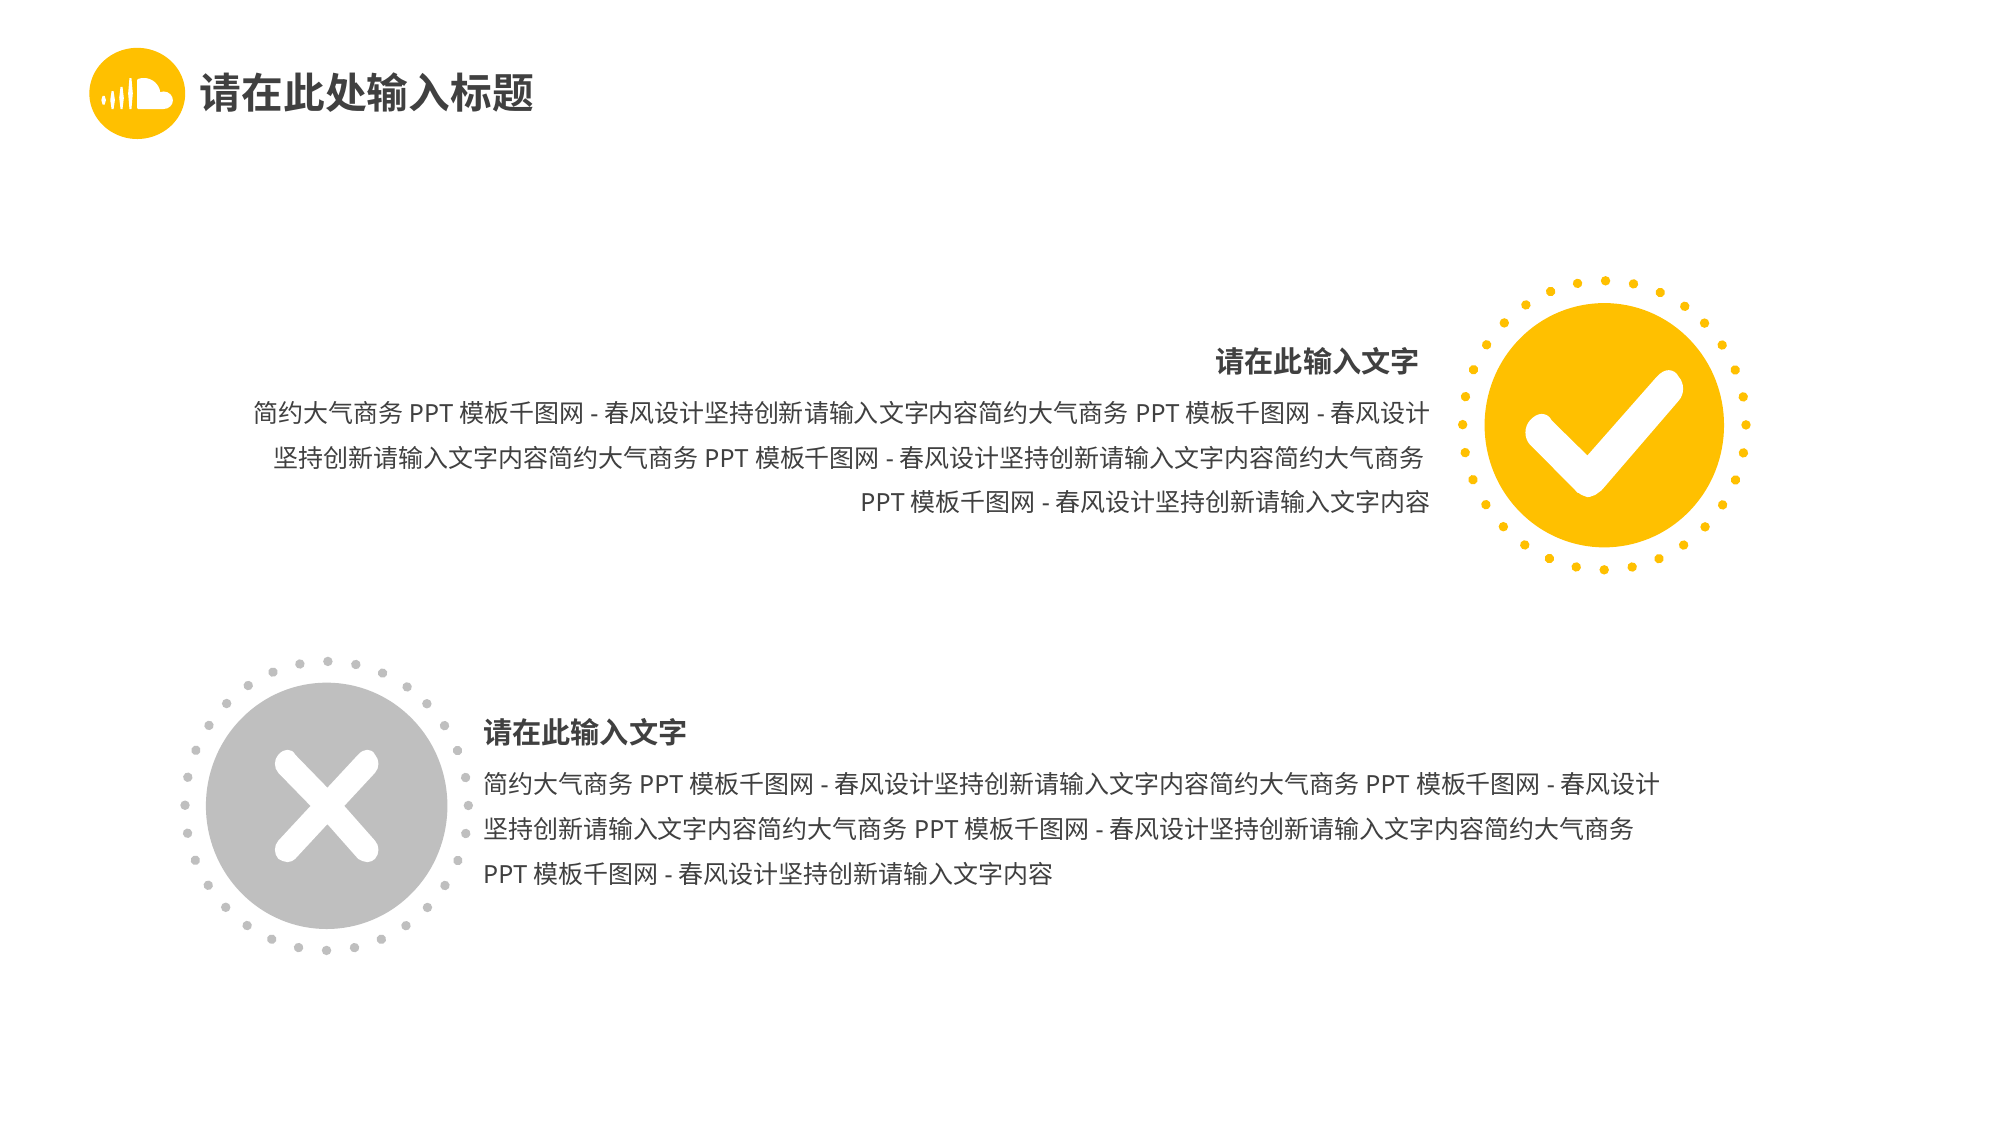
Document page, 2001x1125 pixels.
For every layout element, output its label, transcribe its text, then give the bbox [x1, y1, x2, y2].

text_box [89, 47, 549, 139]
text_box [1462, 280, 1746, 570]
text_box 请在此输入文字 [469, 707, 703, 758]
text_box 简约大气商务PPT模板千图网-春风设计坚持创新请输入文字内容简约大气商务PPT模板千图网-春风设计坚持创新请输入文字内容简约大气商务PPT模板千图网-春风设计坚持创新请输入文字内容简约大气商务PPT模板千图网-春风设计坚持创新请输入文字内容 [469, 746, 1695, 941]
text_box 请在此输入文字 [1200, 335, 1435, 386]
text_box 简约大气商务PPT模板千图网-春风设计坚持创新请输入文字内容简约大气商务PPT模板千图网-春风设计坚持创新请输入文字内容简约大气商务PPT模板千图网-春风设计坚持创新请输入文字内容简约大气商务PPT模板千图网-春风设计坚持创新请输入文字内容 [218, 374, 1446, 570]
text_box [184, 661, 469, 951]
